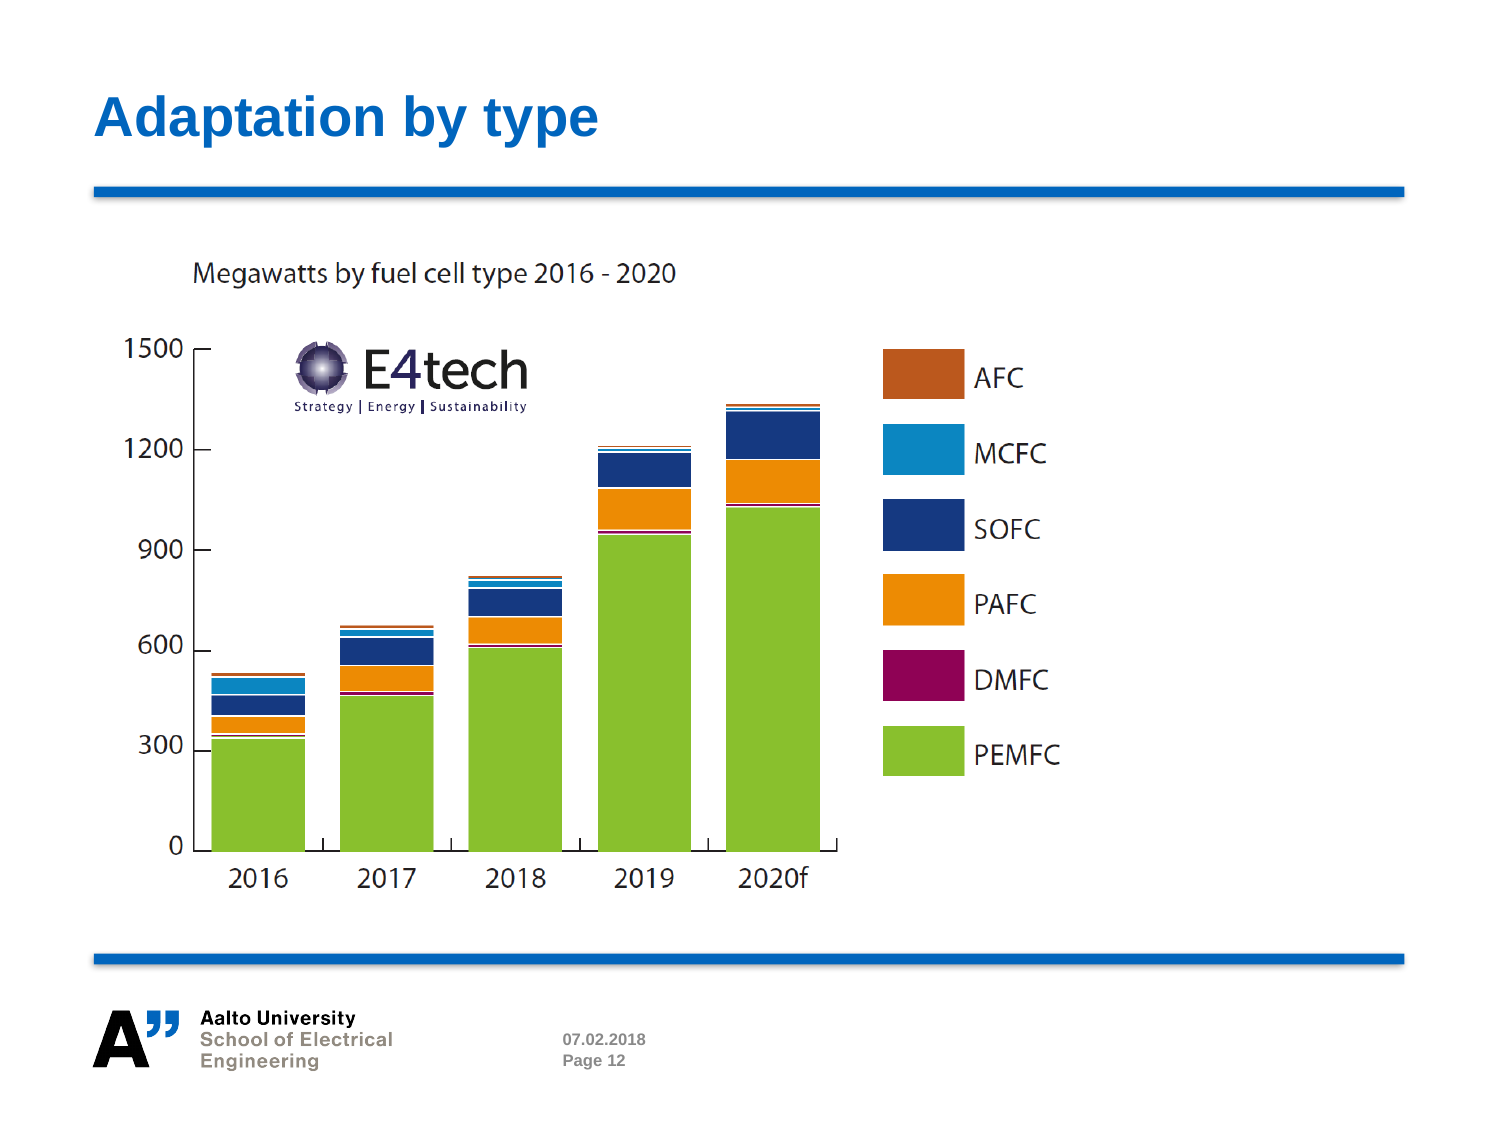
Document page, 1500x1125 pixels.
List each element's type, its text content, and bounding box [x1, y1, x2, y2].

picture [94, 245, 1173, 906]
picture [35, 953, 449, 1125]
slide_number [562, 1029, 816, 1050]
slide_number Page 12 [562, 1050, 816, 1071]
title Adaptation by type [93, 80, 1369, 228]
